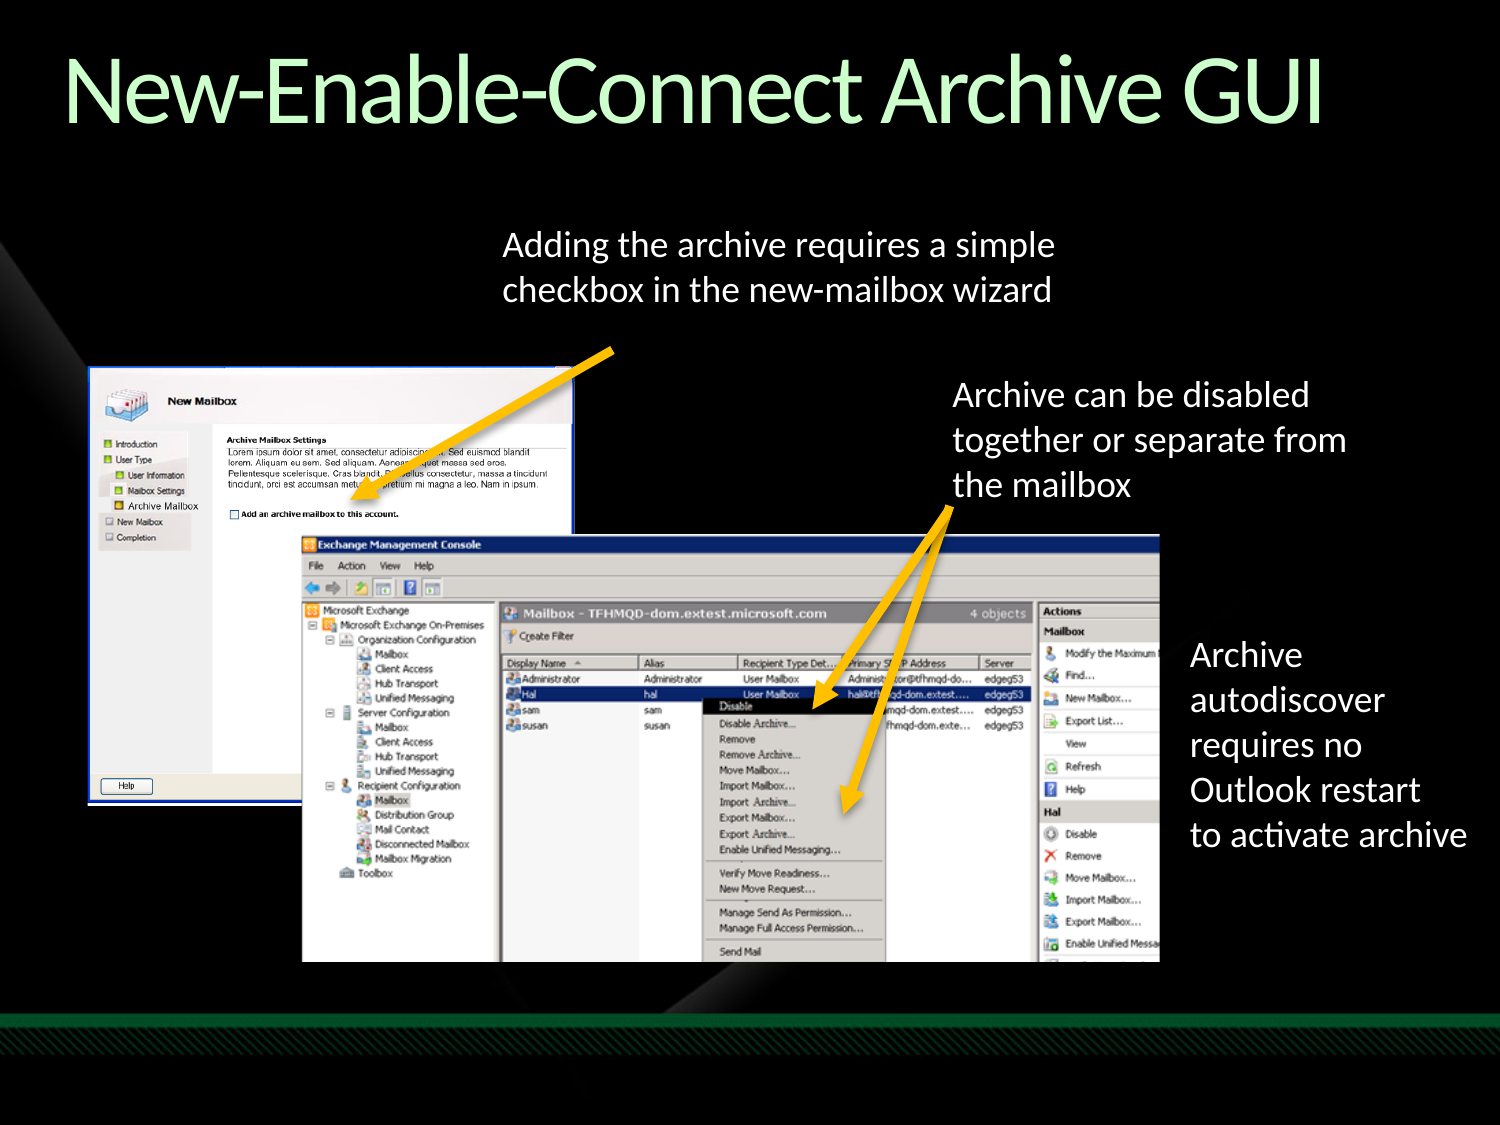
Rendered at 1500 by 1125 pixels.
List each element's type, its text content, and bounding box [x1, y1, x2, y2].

picture [0, 0, 1500, 1125]
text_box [741, 606, 1052, 714]
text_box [349, 349, 613, 501]
picture [87, 366, 1160, 962]
list [63, 237, 1439, 986]
text_box Adding the archive requires a simple checkbox in the new-mailbox wizard [487, 212, 1113, 318]
title New-Enable-Connect Archive GUI [62, 37, 1438, 147]
text_box Archive autodiscover requires no Outlook restart to activate archive [1175, 622, 1500, 863]
text_box Archive can be disabled together or separate from the mailbox [937, 362, 1400, 513]
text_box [780, 543, 979, 679]
